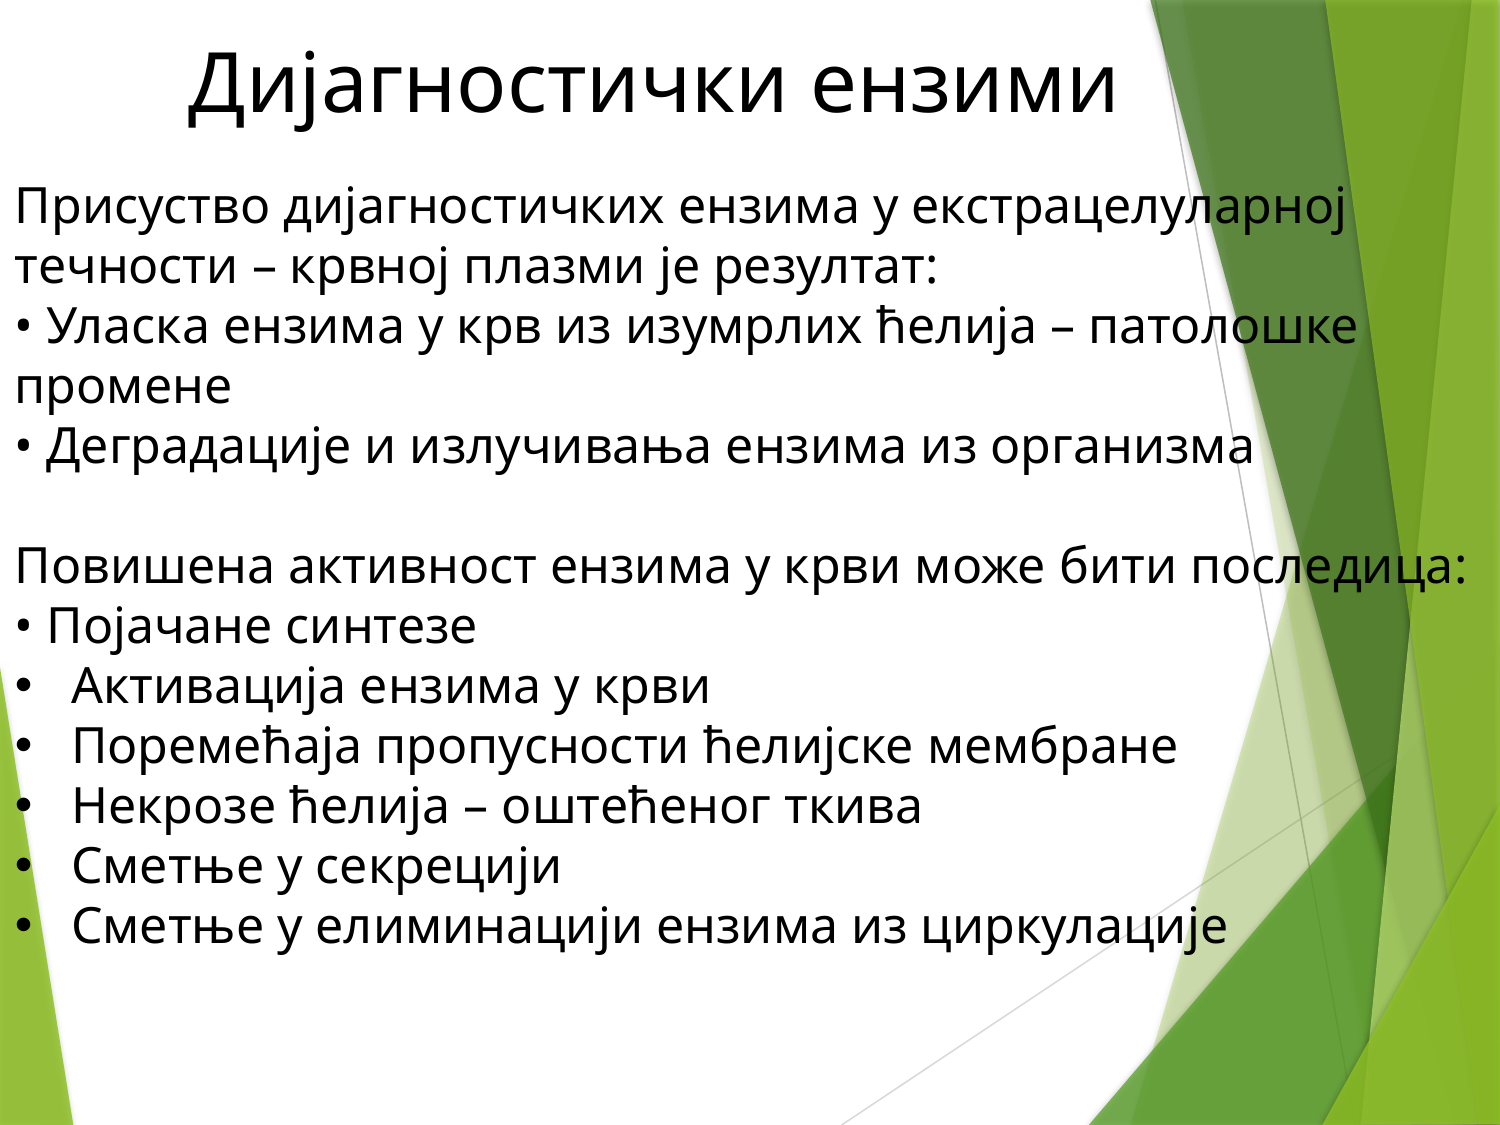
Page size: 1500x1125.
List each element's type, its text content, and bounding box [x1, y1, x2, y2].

text_box Дијагностички ензими Присуство дијагностичких ензима у екстрацелуларној течности – крвној плазми је резултат: • Уласка ензима у крв из изумрлих ћелија – патолошке промене • Деградације и излучивања ензима из организма Повишена активност ензима у крви може бити последица: • Појачане синтезе Активација ензима у крви Поремећаја пропусности ћелијске мембране Некрозе ћелија – оштећеног ткива Сметње у секрецији Сметње у елиминацији ензима из циркулације [0, 21, 1500, 962]
